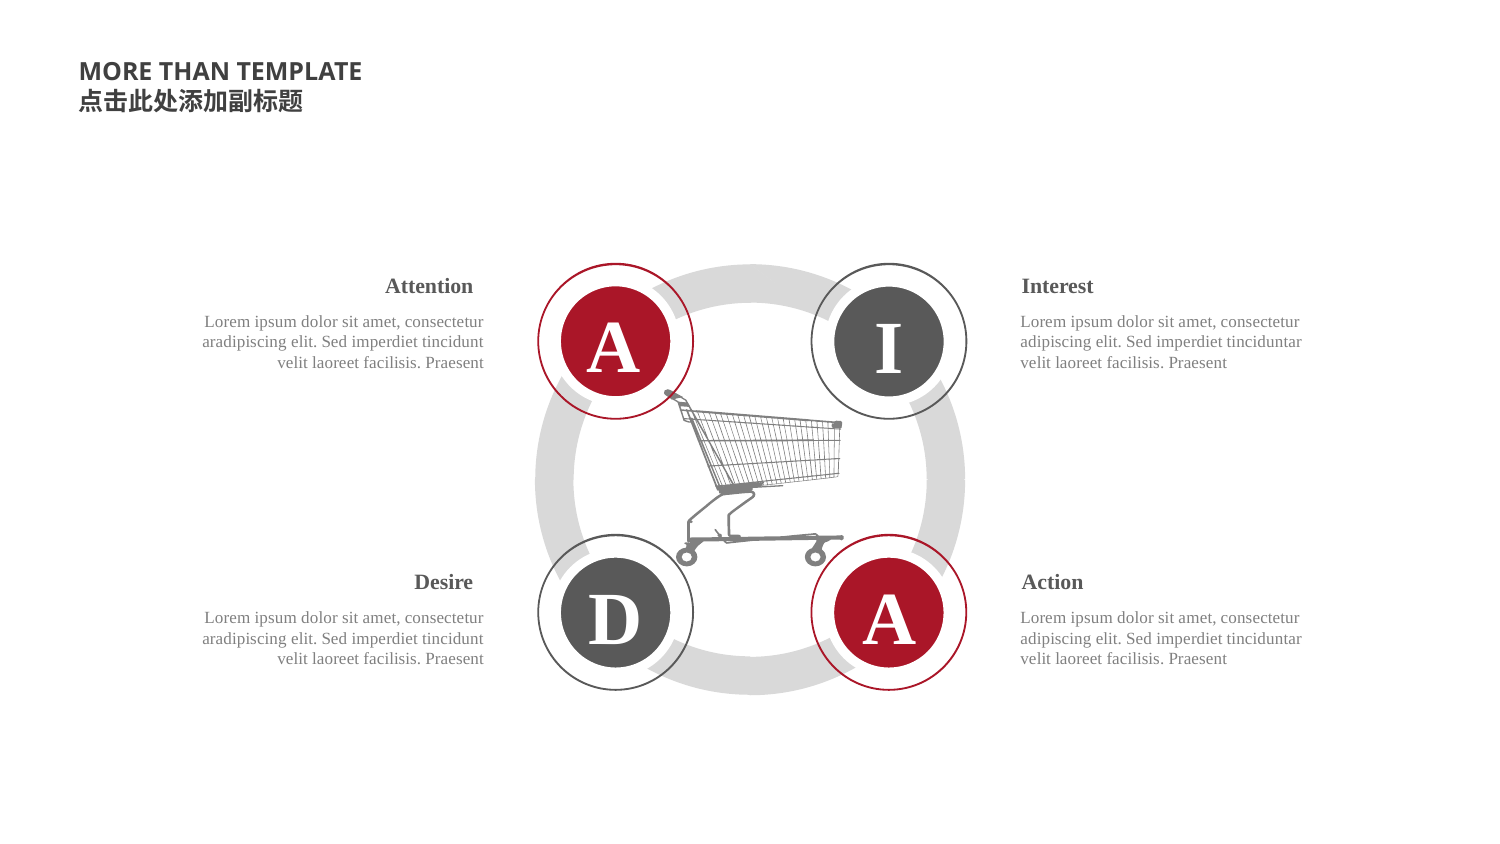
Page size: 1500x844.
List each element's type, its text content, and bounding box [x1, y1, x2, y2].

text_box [537, 262, 695, 420]
text_box Action [1027, 564, 1259, 597]
text_box Desire [236, 564, 473, 597]
text_box Lorem ipsum dolor sit amet, consectetur adipiscing elit. Sed imperdiet tinciduntar velit laoreet facilisis. Praesent [1027, 606, 1331, 669]
text_box Lorem ipsum dolor sit amet, consectetur aradipiscing elit. Sed imperdiet tincidunt velit laoreet facilisis. Praesent [168, 309, 473, 372]
text_box MORE THAN TEMPLATE 点击此处添加副标题 [58, 45, 792, 126]
text_box Interest [1027, 268, 1259, 301]
text_box Attention [236, 268, 473, 301]
text_box Lorem ipsum dolor sit amet, consectetur adipiscing elit. Sed imperdiet tinciduntar velit laoreet facilisis. Praesent [1027, 309, 1331, 372]
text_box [810, 262, 968, 420]
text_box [810, 533, 968, 691]
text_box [537, 533, 695, 691]
text_box Lorem ipsum dolor sit amet, consectetur aradipiscing elit. Sed imperdiet tincidunt velit laoreet facilisis. Praesent [168, 606, 473, 669]
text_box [478, 207, 1022, 752]
